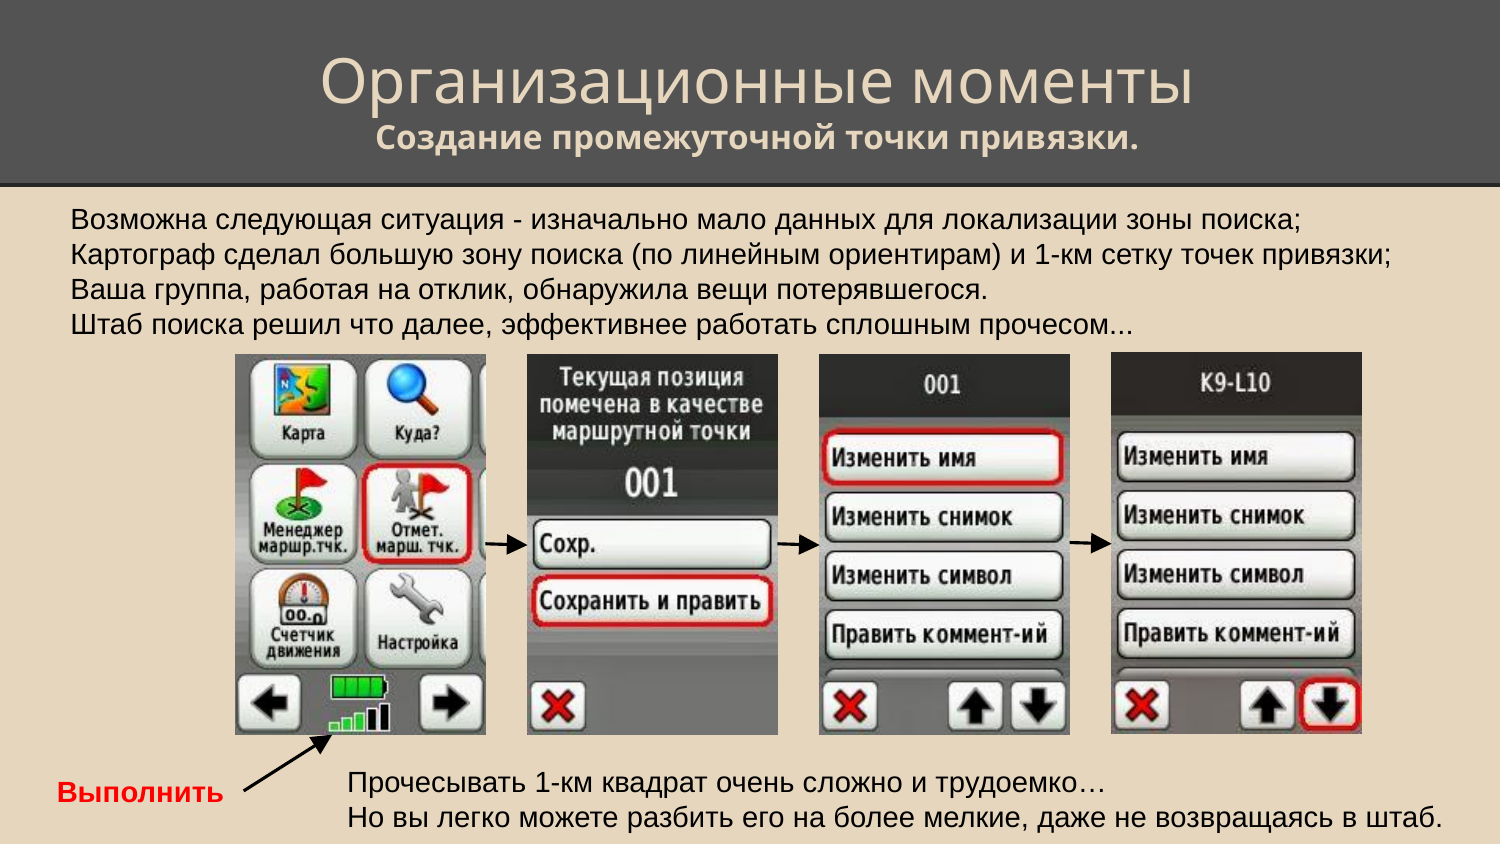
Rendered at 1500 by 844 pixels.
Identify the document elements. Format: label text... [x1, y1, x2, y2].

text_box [243, 734, 333, 792]
text_box Выполнить [41, 766, 244, 816]
title Организационные моменты Создание промежуточной точки привязки. [24, 10, 1492, 172]
text_box Прочесывать 1-км квадрат очень сложно и трудоемко… Но вы легко можете разбить его на более мелкие, даже не возвращаясь в штаб. [332, 747, 1484, 834]
text_box Возможна следующая ситуация - изначально мало данных для локализации зоны поиска; Картограф сделал большую зону поиска (по линейным ориентирам) и 1-км сетку точек привязки; Ваша группа, работая на отклик, обнаружила вещи потерявшегося. Штаб поиска решил что далее, эффективнее работать сплошным прочесом... [55, 185, 1445, 346]
picture [1111, 352, 1362, 734]
picture [819, 353, 1070, 735]
picture [527, 353, 778, 735]
picture [235, 353, 486, 735]
